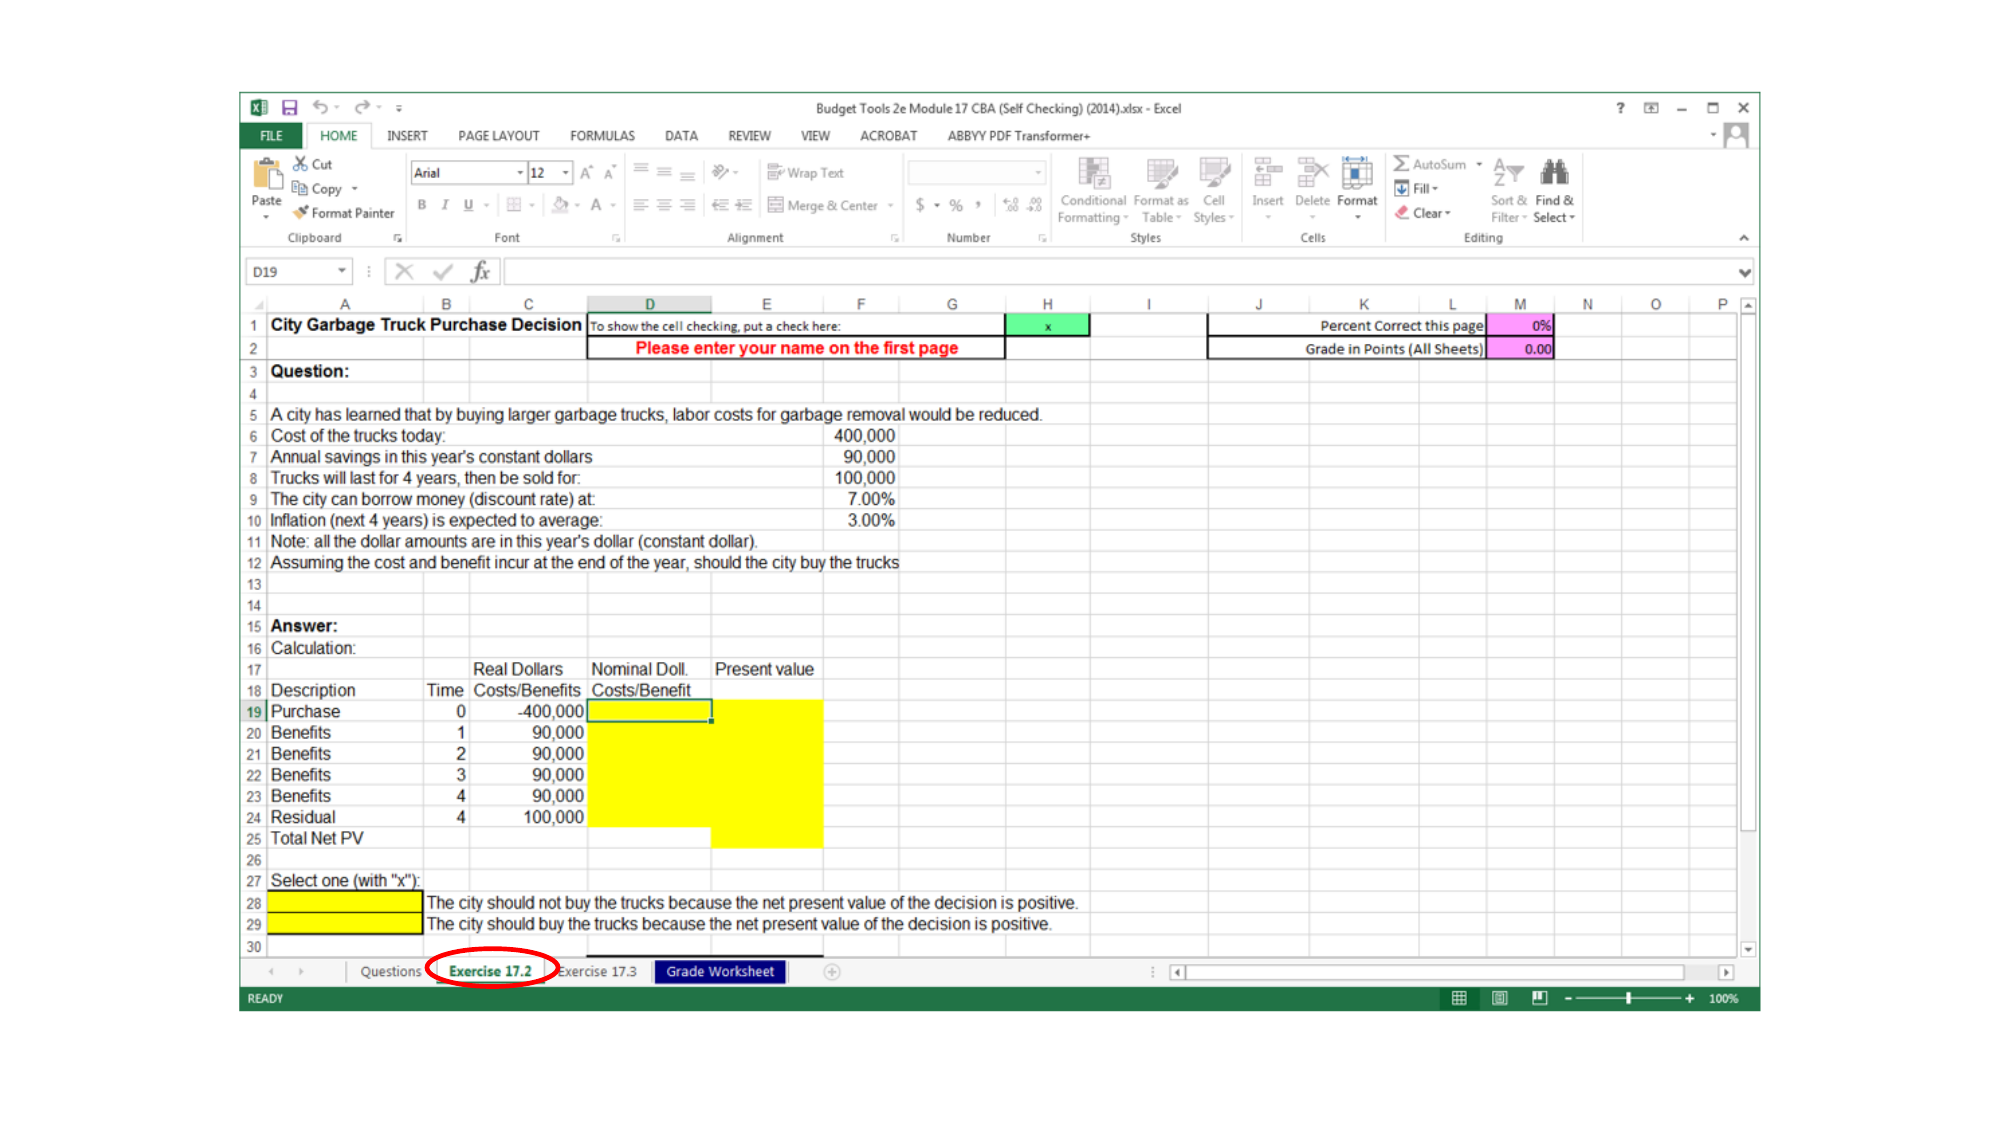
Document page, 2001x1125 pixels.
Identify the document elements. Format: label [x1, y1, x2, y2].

list [238, 88, 1762, 1014]
